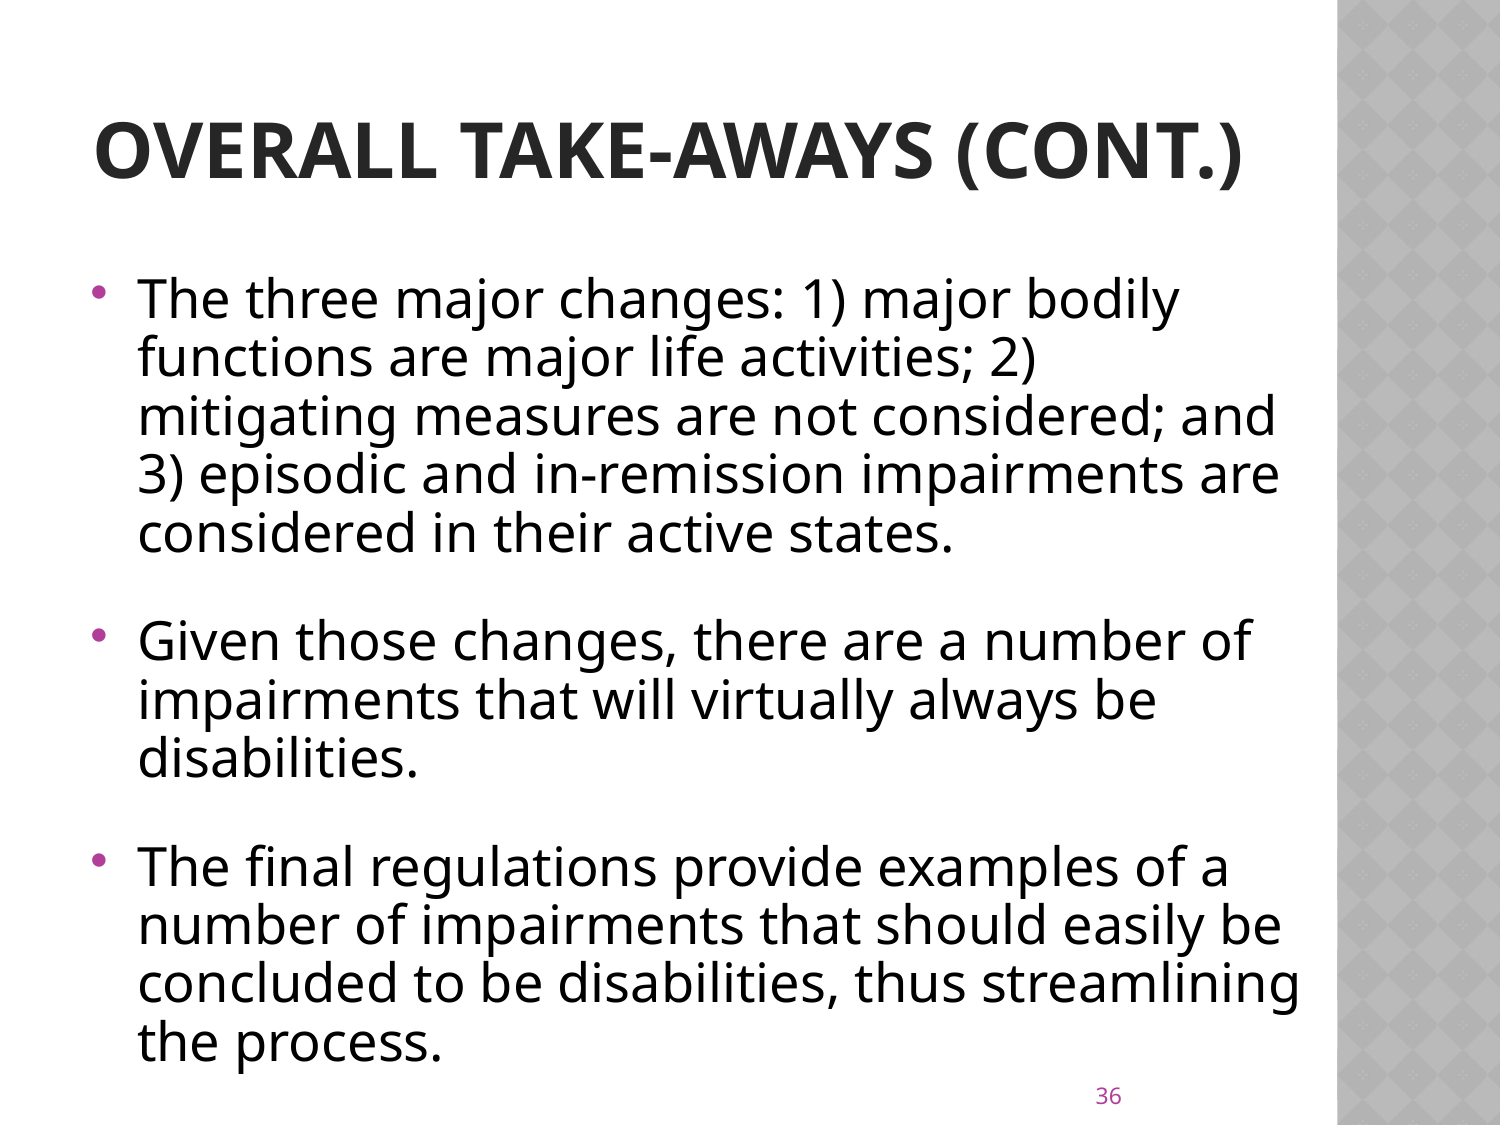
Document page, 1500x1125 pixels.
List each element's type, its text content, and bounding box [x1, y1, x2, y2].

slide_number 36 [1025, 1075, 1123, 1113]
list The three major changes: 1) major bodily functions are major life activities; 2) mitigating measures are not considered; and 3) episodic and in-remission impairments are considered in their active states. Given those changes, there are a number of impairments that will virtually always be disabilities. The final regulations provide examples of a number of impairments that should easily be concluded to be disabilities, thus streamlining the process. [28, 263, 1325, 1125]
title overall take-aways (cont.) [74, 7, 1263, 195]
